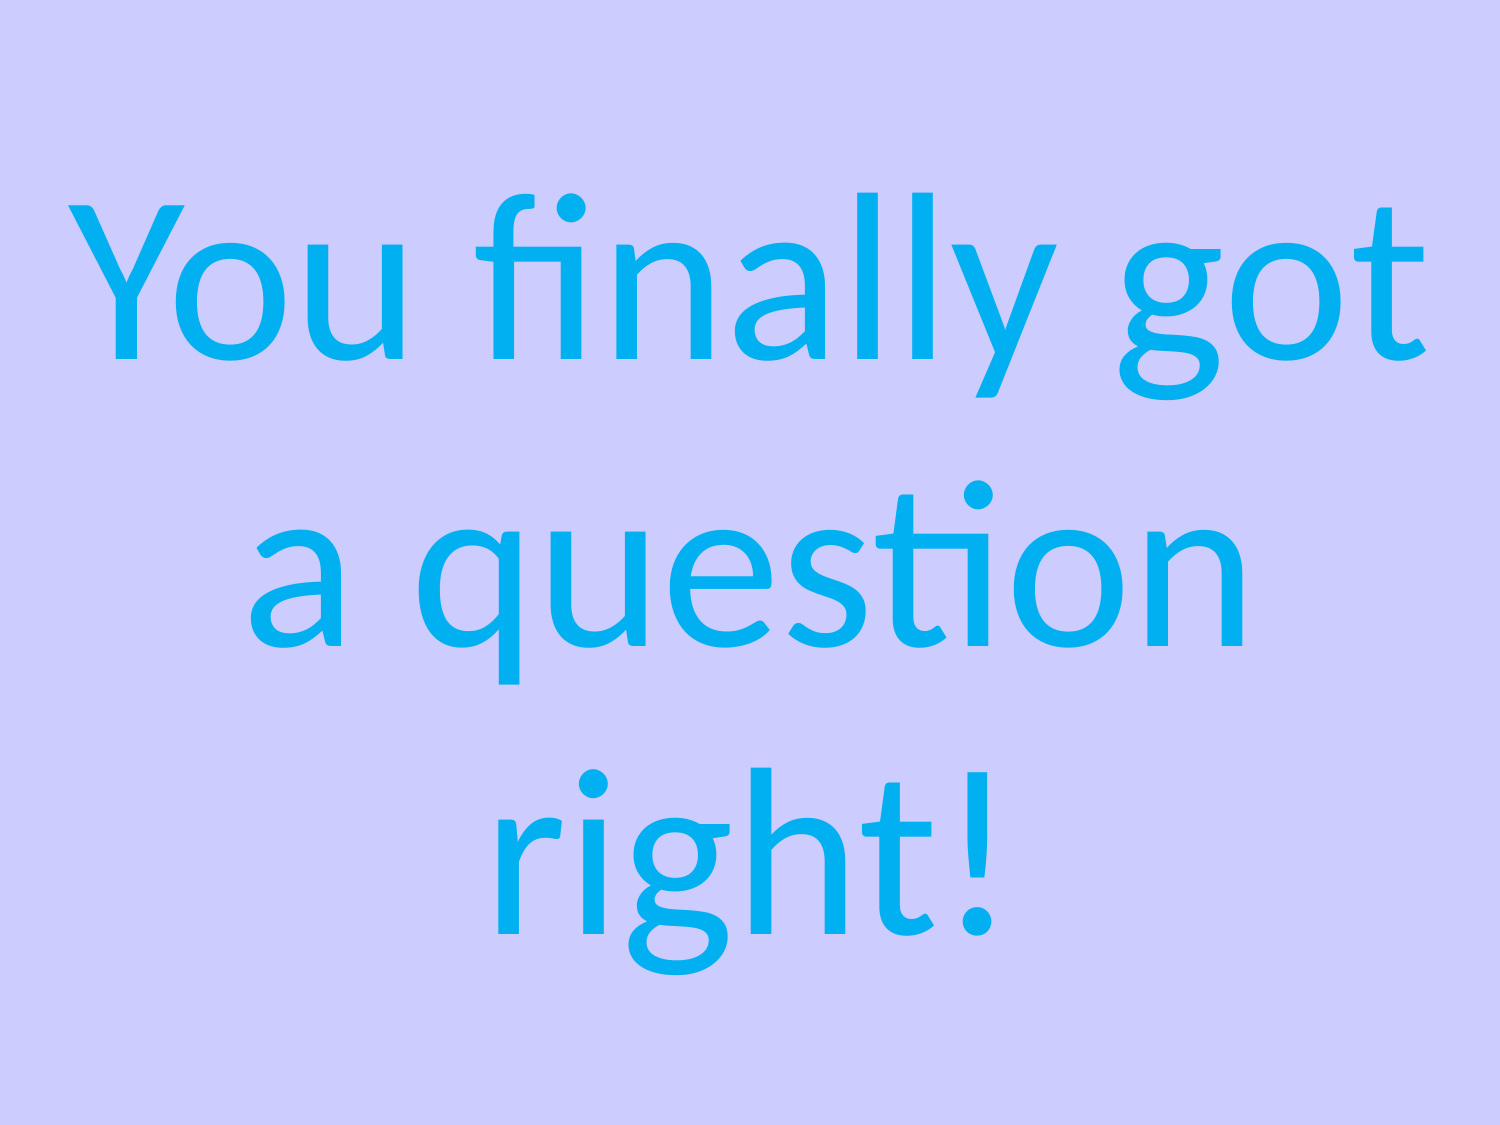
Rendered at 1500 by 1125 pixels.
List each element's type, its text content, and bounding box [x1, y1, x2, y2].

text_box You finally got a question right! [0, 112, 1500, 990]
